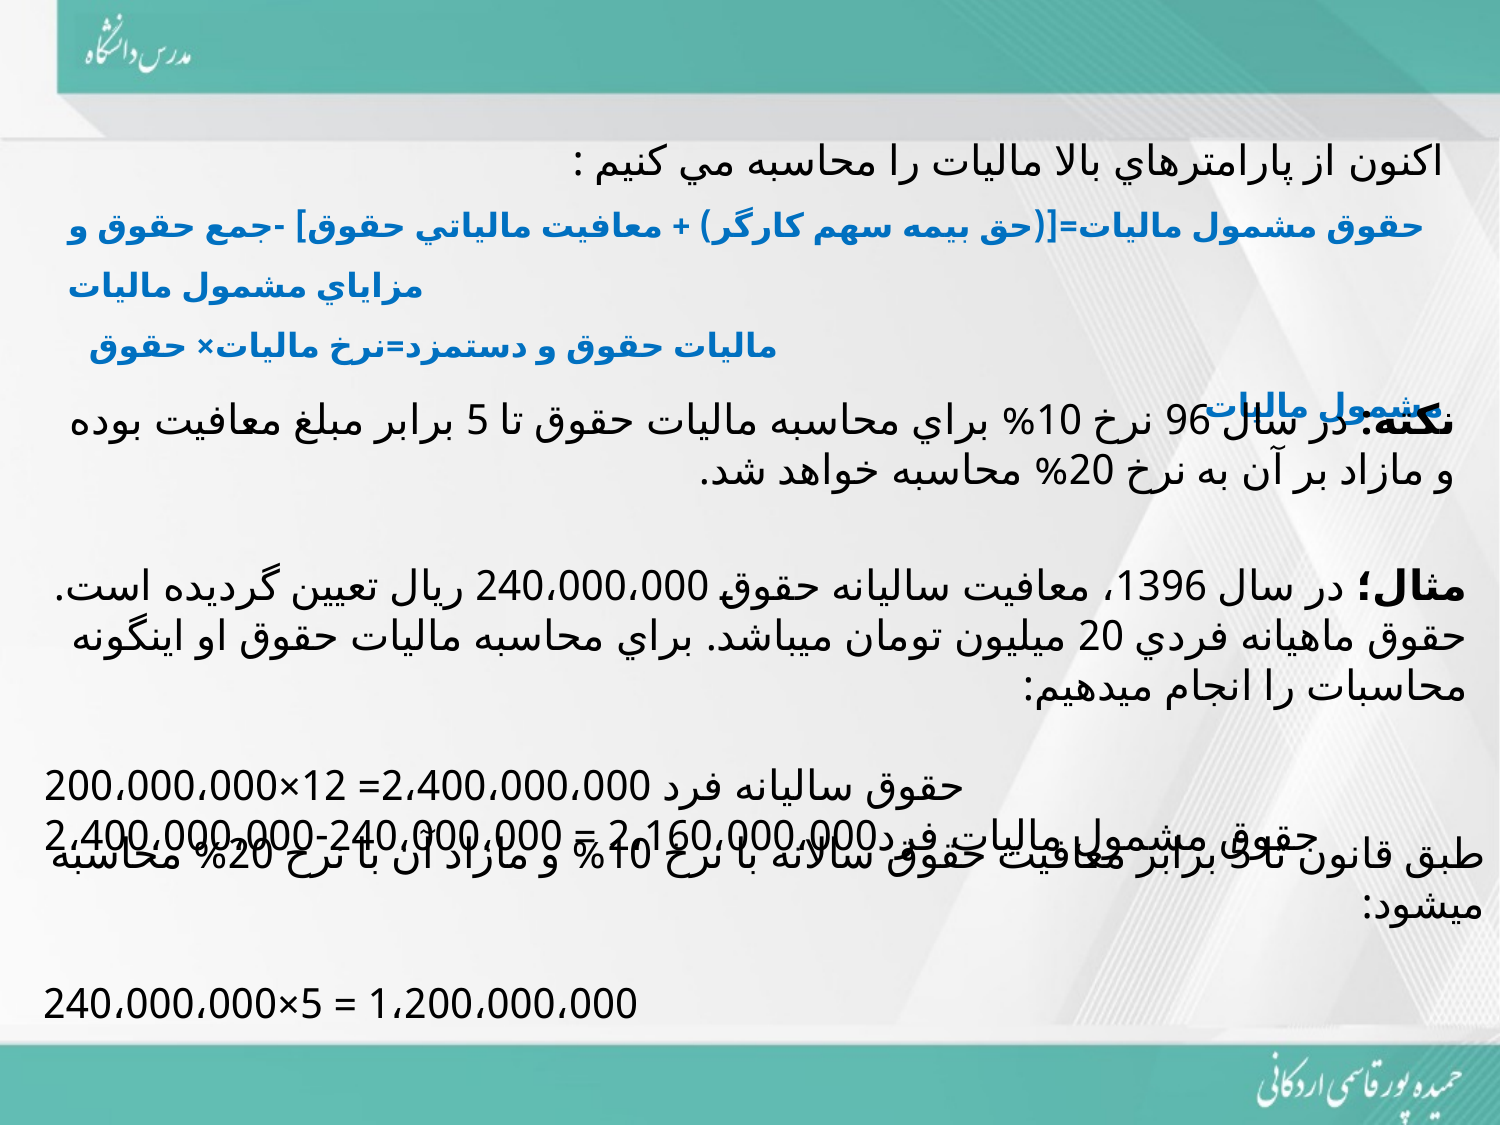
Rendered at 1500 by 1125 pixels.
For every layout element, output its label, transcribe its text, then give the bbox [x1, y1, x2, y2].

text_box نکته: در سال 96 نرخ 10% براي محاسبه ماليات حقوق تا 5 برابر مبلغ معافيت بوده و مازاد بر آن به نرخ 20% محاسبه خواهد شد. [53, 385, 1471, 501]
picture [0, 0, 1500, 1125]
text_box طبق قانون تا 5 برابر معافيت حقوق سالانه با نرخ 10% و مازاد آن با نرخ 20% محاسبه مي­شود: 1،200،000،000 = 5×240،000،000 [17, 819, 1500, 1085]
text_box مثال؛ در سال 1396، معافيت ساليانه حقوق 240،000،000 ريال تعيين گرديده است. حقوق ماهيانه فردي 20 ميليون تومان مي­باشد. براي محاسبه ماليات حقوق او اينگونه محاسبات را انجام مي­دهيم: حقوق ساليانه فرد 2،400،000،000= 12×200،000،000 حقوق مشمول ماليات فرد2،160،000،000 = 240،000،000-2،400،000،000 [29, 501, 1483, 819]
